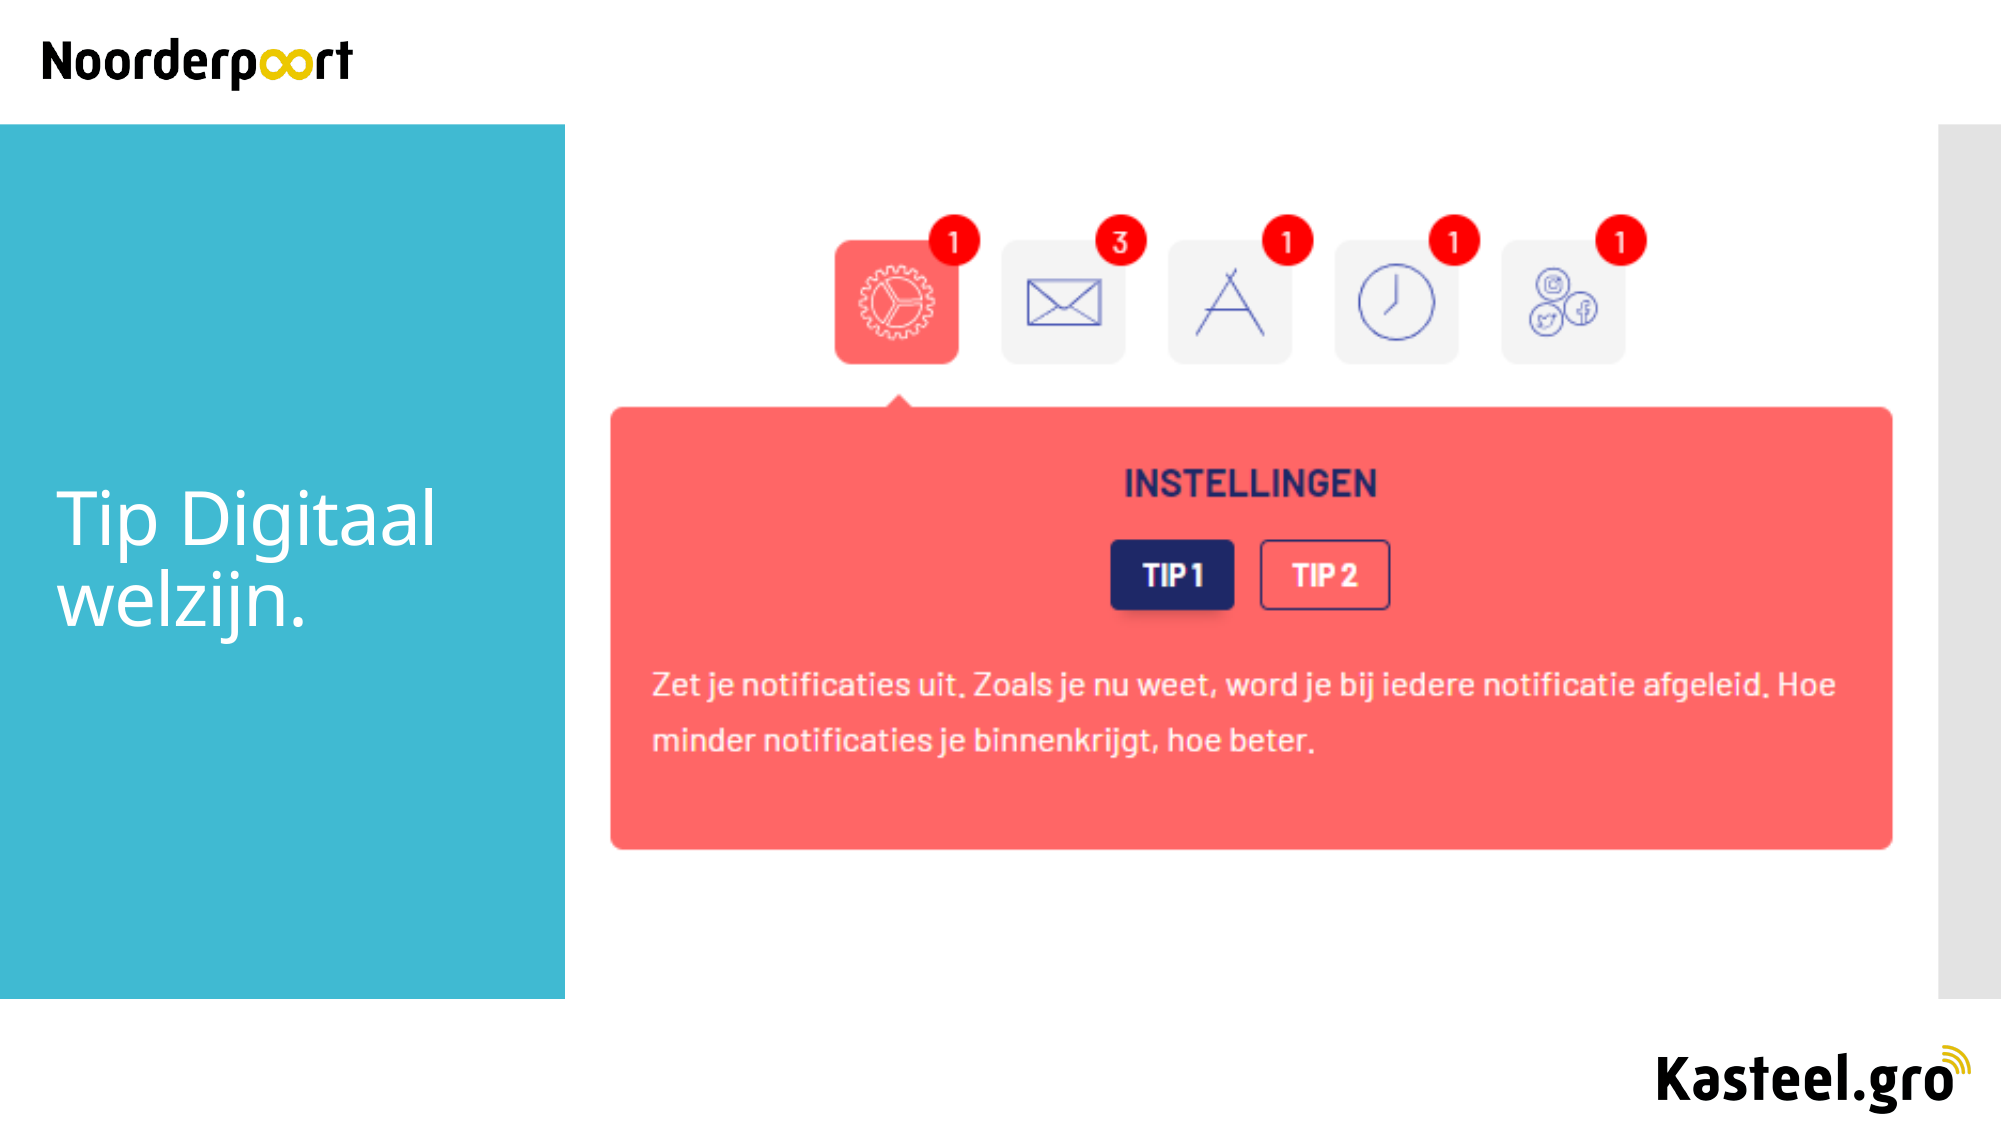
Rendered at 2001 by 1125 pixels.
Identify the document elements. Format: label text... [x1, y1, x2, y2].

picture [1657, 1045, 1971, 1114]
picture [41, 35, 354, 92]
title Tip Digitaal welzijn. [41, 184, 525, 940]
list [578, 168, 1939, 909]
